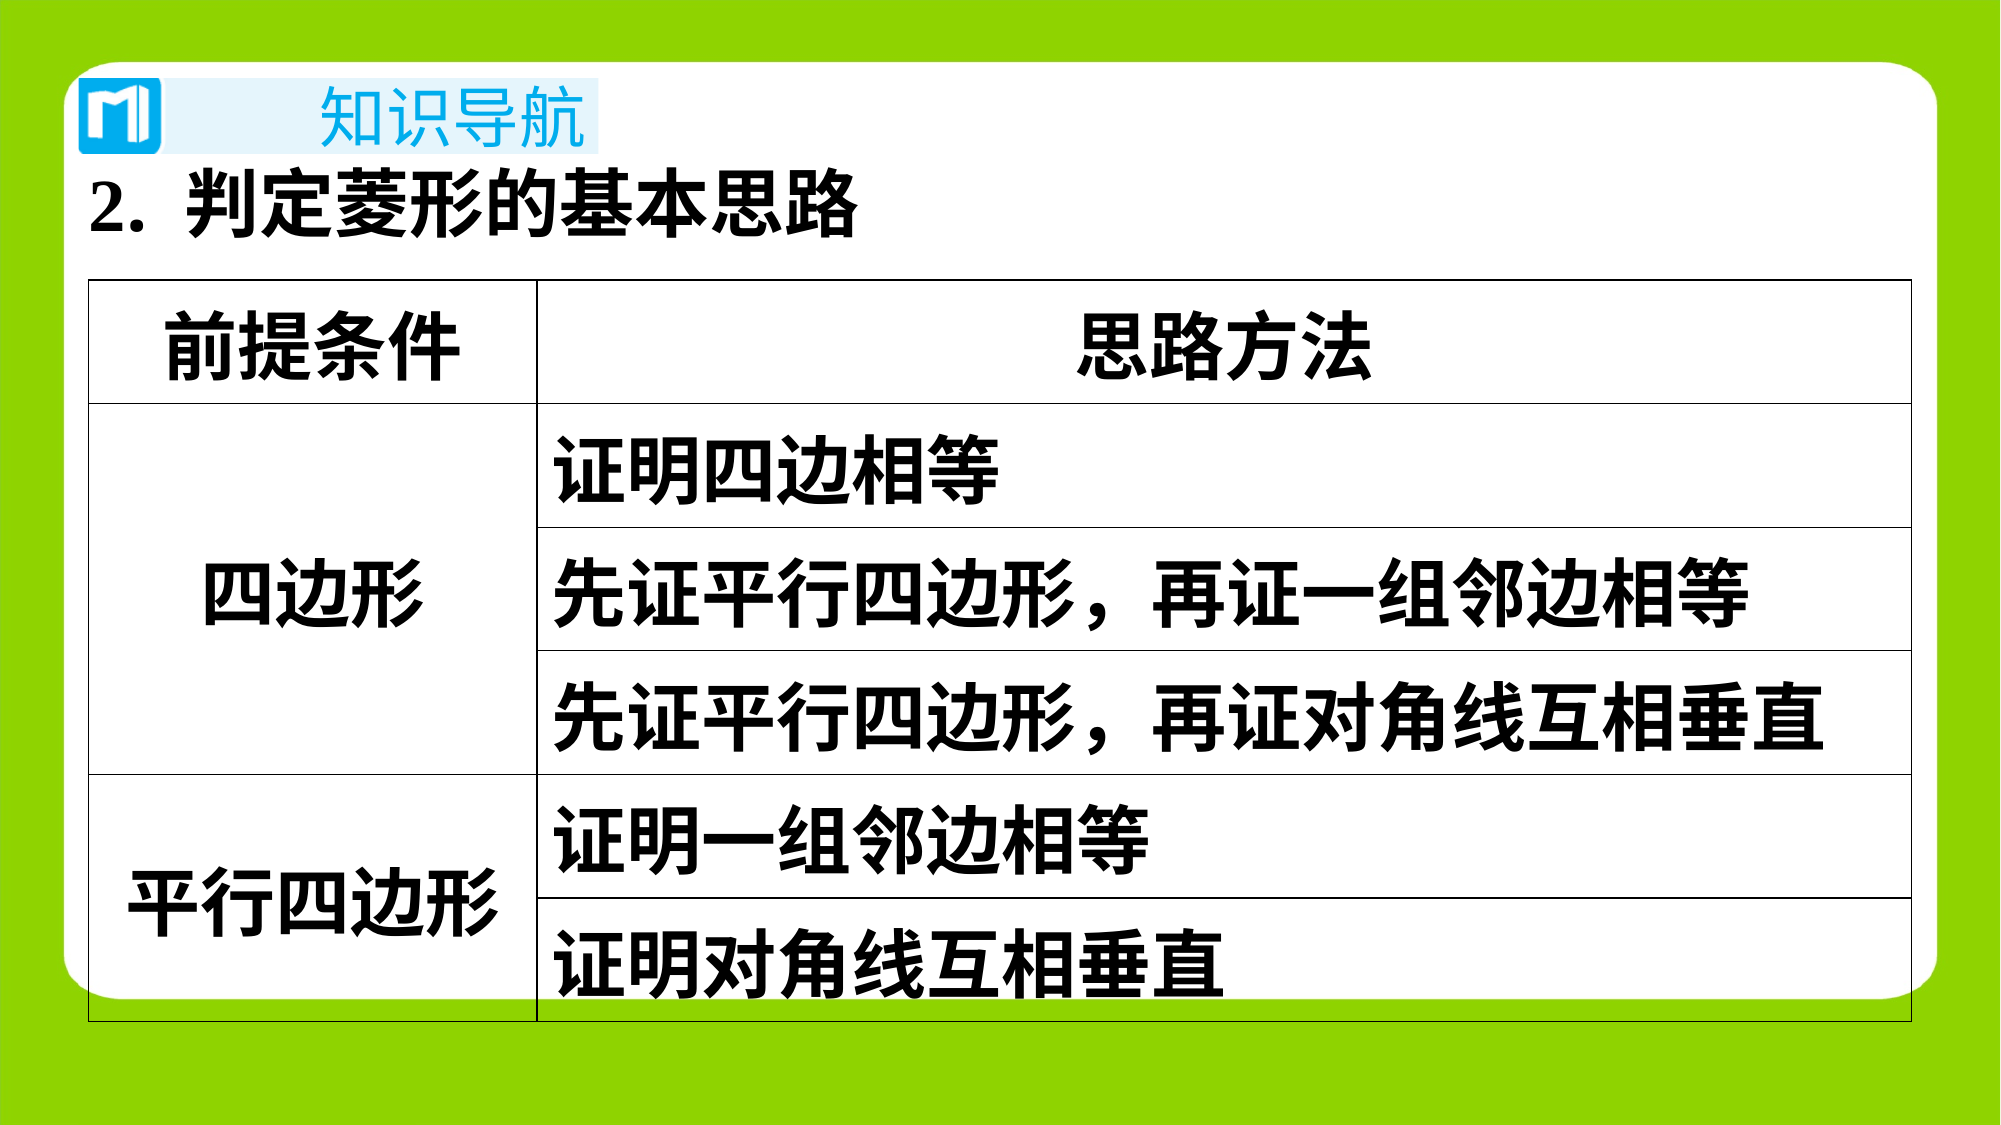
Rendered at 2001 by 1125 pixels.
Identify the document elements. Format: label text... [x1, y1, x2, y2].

picture [0, 0, 2001, 1125]
text_box 2. 判定菱形的基本思路 [88, 155, 868, 247]
table_cell 证明四边相等 [538, 404, 1911, 527]
table_header 思路方法 [538, 281, 1911, 403]
table_cell 四边形 [89, 404, 536, 774]
table_cell 证明对角线互相垂直 [538, 899, 1911, 1021]
table_cell 平行四边形 [89, 775, 536, 1021]
table_cell 先证平行四边形，再证对角线互相垂直 [538, 651, 1911, 774]
table_header 前提条件 [89, 281, 536, 403]
table_cell 证明一组邻边相等 [538, 775, 1911, 897]
table_cell 先证平行四边形，再证一组邻边相等 [538, 528, 1911, 650]
